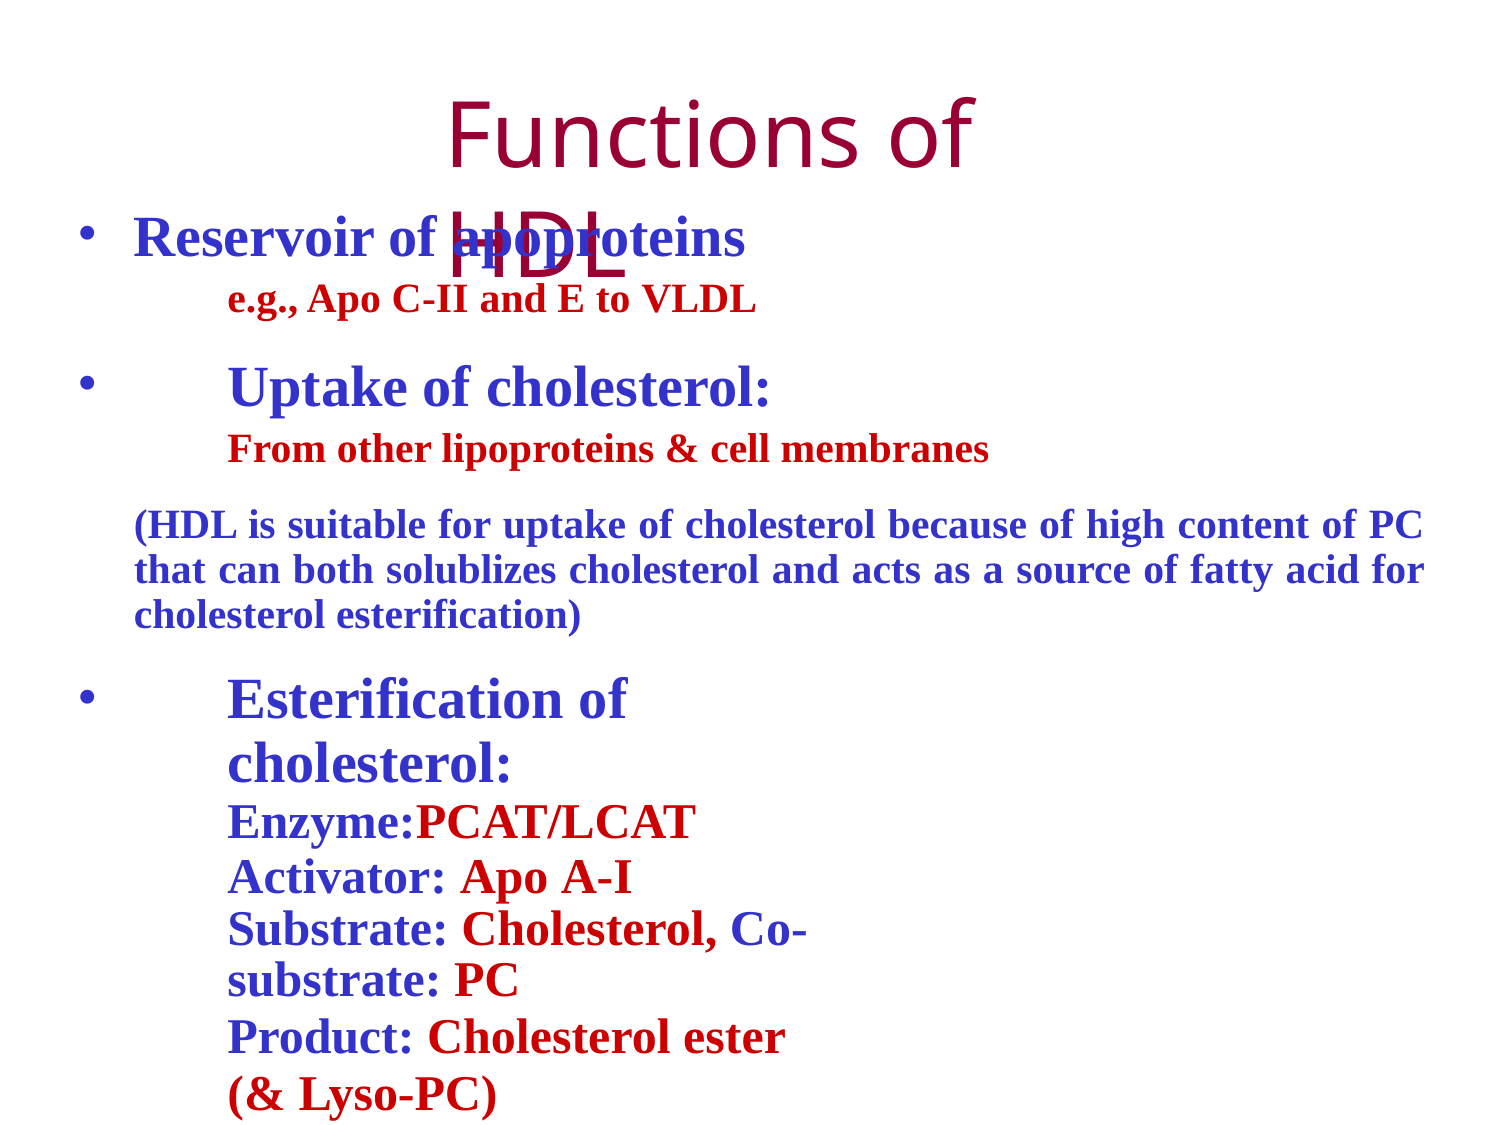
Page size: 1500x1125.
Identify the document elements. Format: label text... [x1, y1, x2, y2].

title Functions of HDL [442, 75, 1058, 198]
text_box Reservoir of apoproteins e.g., Apo C-II and E to VLDL Uptake of cholesterol: From other lipoproteins & cell membranes (HDL is suitable for uptake of cholesterol because of high content of PC that can both solublizes cholesterol and acts as a source of fatty acid for cholesterol esterification) Esterification of cholesterol: Enzyme:PCAT/LCAT Activator: Apo A-I Substrate: Cholesterol, Co-substrate: PC Product: Cholesterol ester (& Lyso-PC) Reverse cholesterol transport [75, 198, 1438, 1125]
